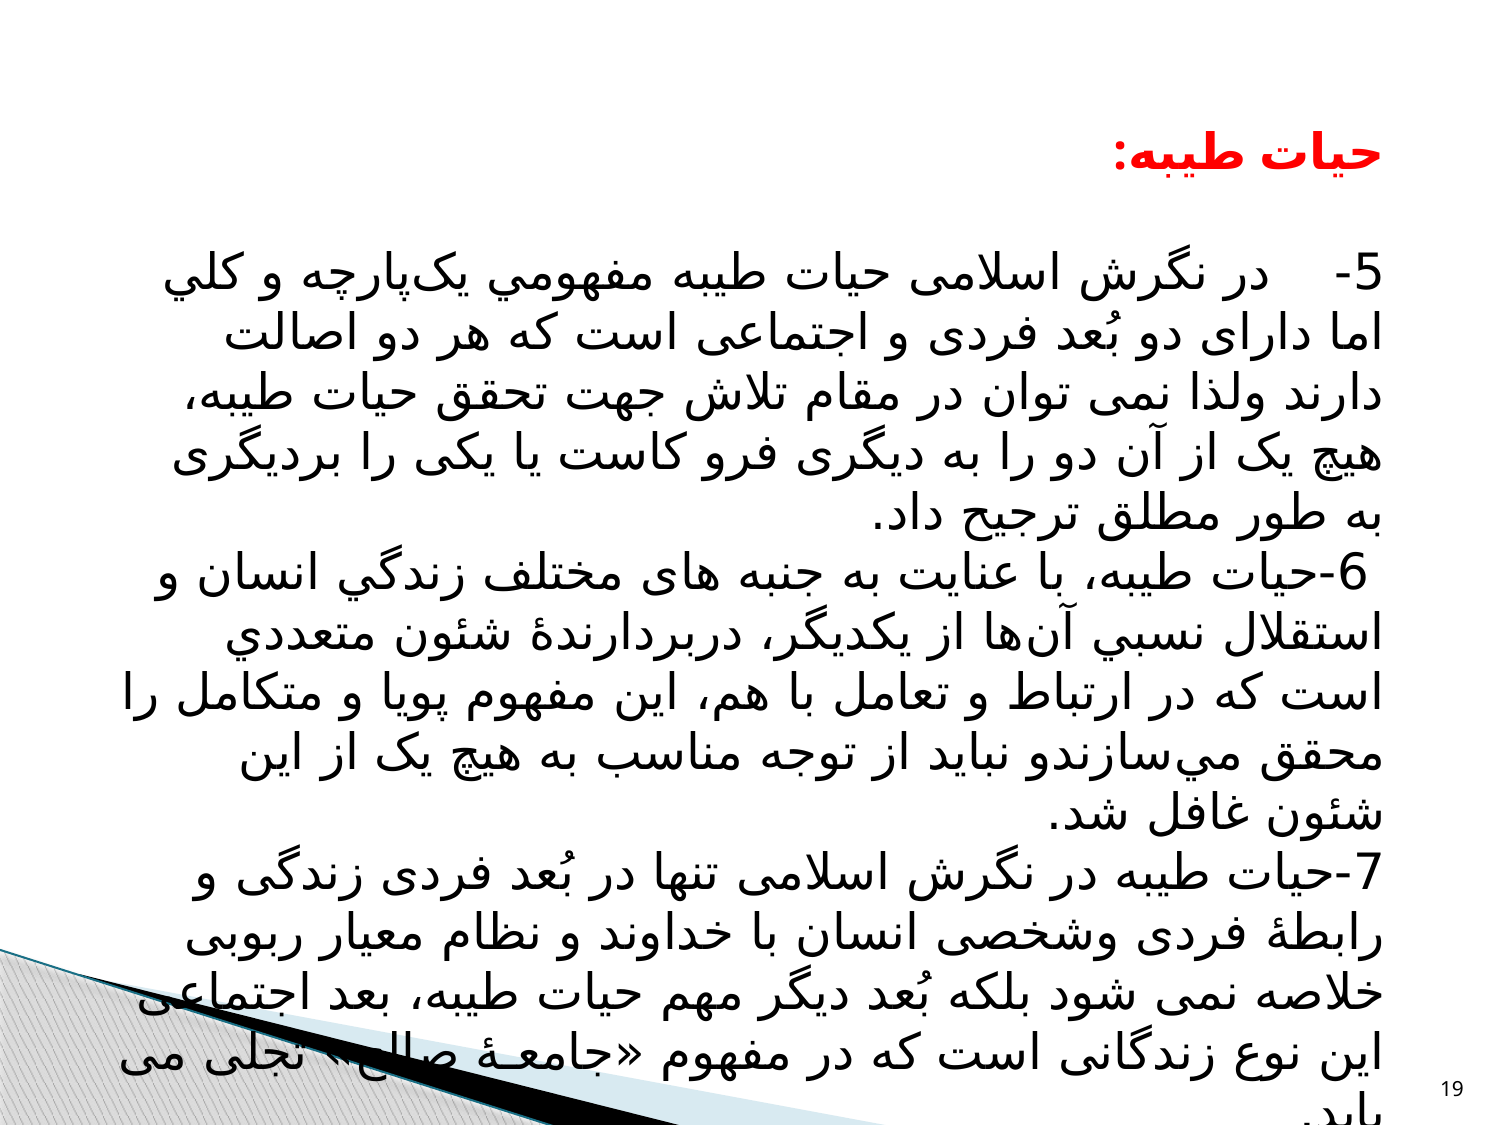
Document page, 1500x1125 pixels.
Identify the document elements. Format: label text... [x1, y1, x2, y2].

text_box حيات طيبه: 5- در نگرش اسلامی حيات طيبه مفهومي يک‌پارچه و كلي اما دارای دو بُعد فردی و اجتماعی است که هر دو اصالت دارند ولذا نمی توان در مقام تلاش جهت تحقق حیات طیبه، هیچ یک از آن دو را به دیگری فرو کاست یا یکی را بردیگری به طور مطلق ترجیح داد. 6-حیات طیبه، با عنايت به جنبه های مختلف زندگي انسان و استقلال نسبي آن‌ها از یکدیگر، دربردارندۀ شئون متعددي است كه در ارتباط و تعامل با هم‌، اين مفهوم پويا و متکامل را محقق مي‌سازندو نباید از توجه مناسب به هیچ یک از این شئون غافل شد. 7-حیات طیبه در نگرش اسلامی تنها در بُعد فردی زندگی و رابطۀ فردی وشخصی انسان با خداوند و نظام معیار ربوبی خلاصه نمی شود بلکه بُعد دیگر مهم حیات طیبه، بعد اجتماعی این نوع زندگانی است که در مفهوم «جامعـۀ صالح» تجلی می یابد. [99, 112, 1400, 1125]
slide_number 19 [1418, 1051, 1479, 1112]
